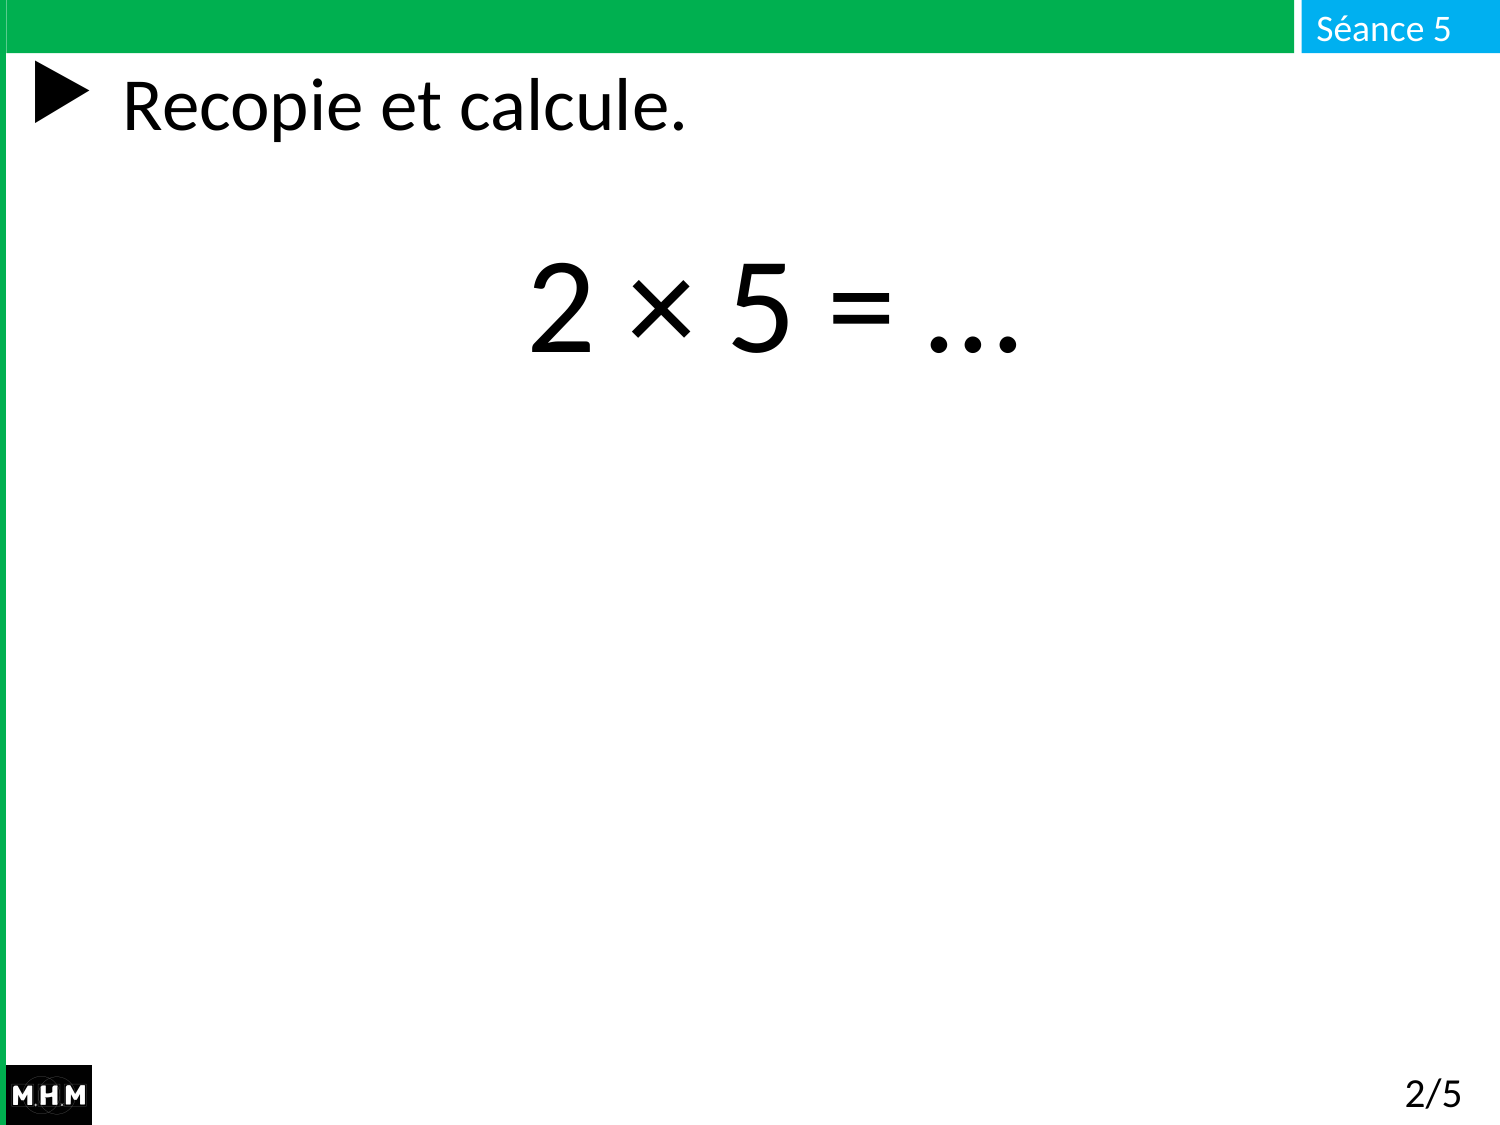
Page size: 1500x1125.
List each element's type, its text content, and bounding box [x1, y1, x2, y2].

text_box 2 × 5 = … [366, 194, 1217, 390]
picture [6, 1065, 92, 1125]
text_box 2/5 [1389, 1064, 1500, 1125]
title Recopie et calcule. [13, 58, 1397, 154]
